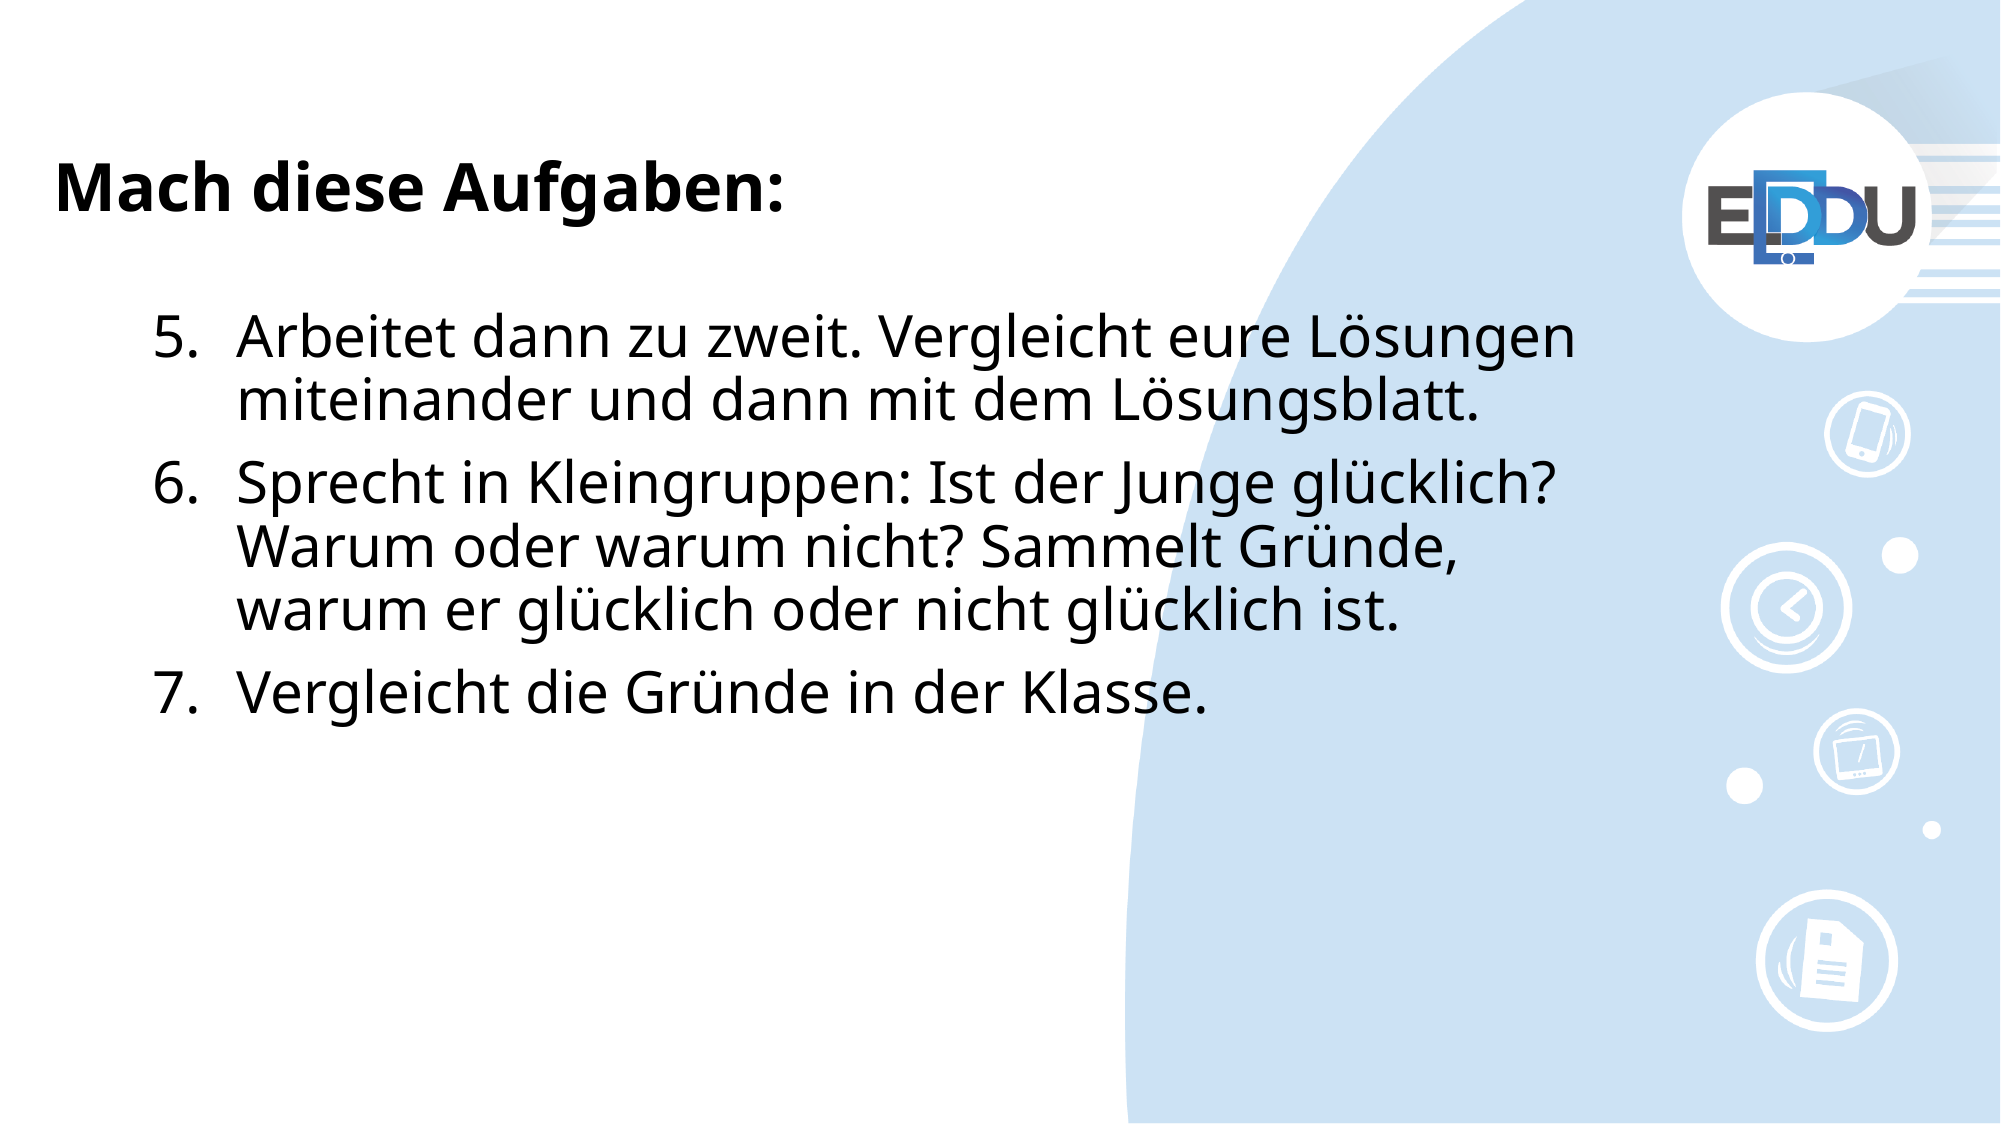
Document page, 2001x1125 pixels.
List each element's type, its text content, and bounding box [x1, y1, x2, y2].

picture [0, 0, 2001, 1125]
list Arbeitet dann zu zweit. Vergleicht eure Lösungen miteinander und dann mit dem Lösungsblatt. Sprecht in Kleingruppen: Ist der Junge glücklich? Warum oder warum nicht? Sammelt Gründe, warum er glücklich oder nicht glücklich ist. Vergleicht die Gründe in der Klasse. [137, 299, 1595, 1014]
title Mach diese Aufgaben: [38, 102, 1595, 278]
